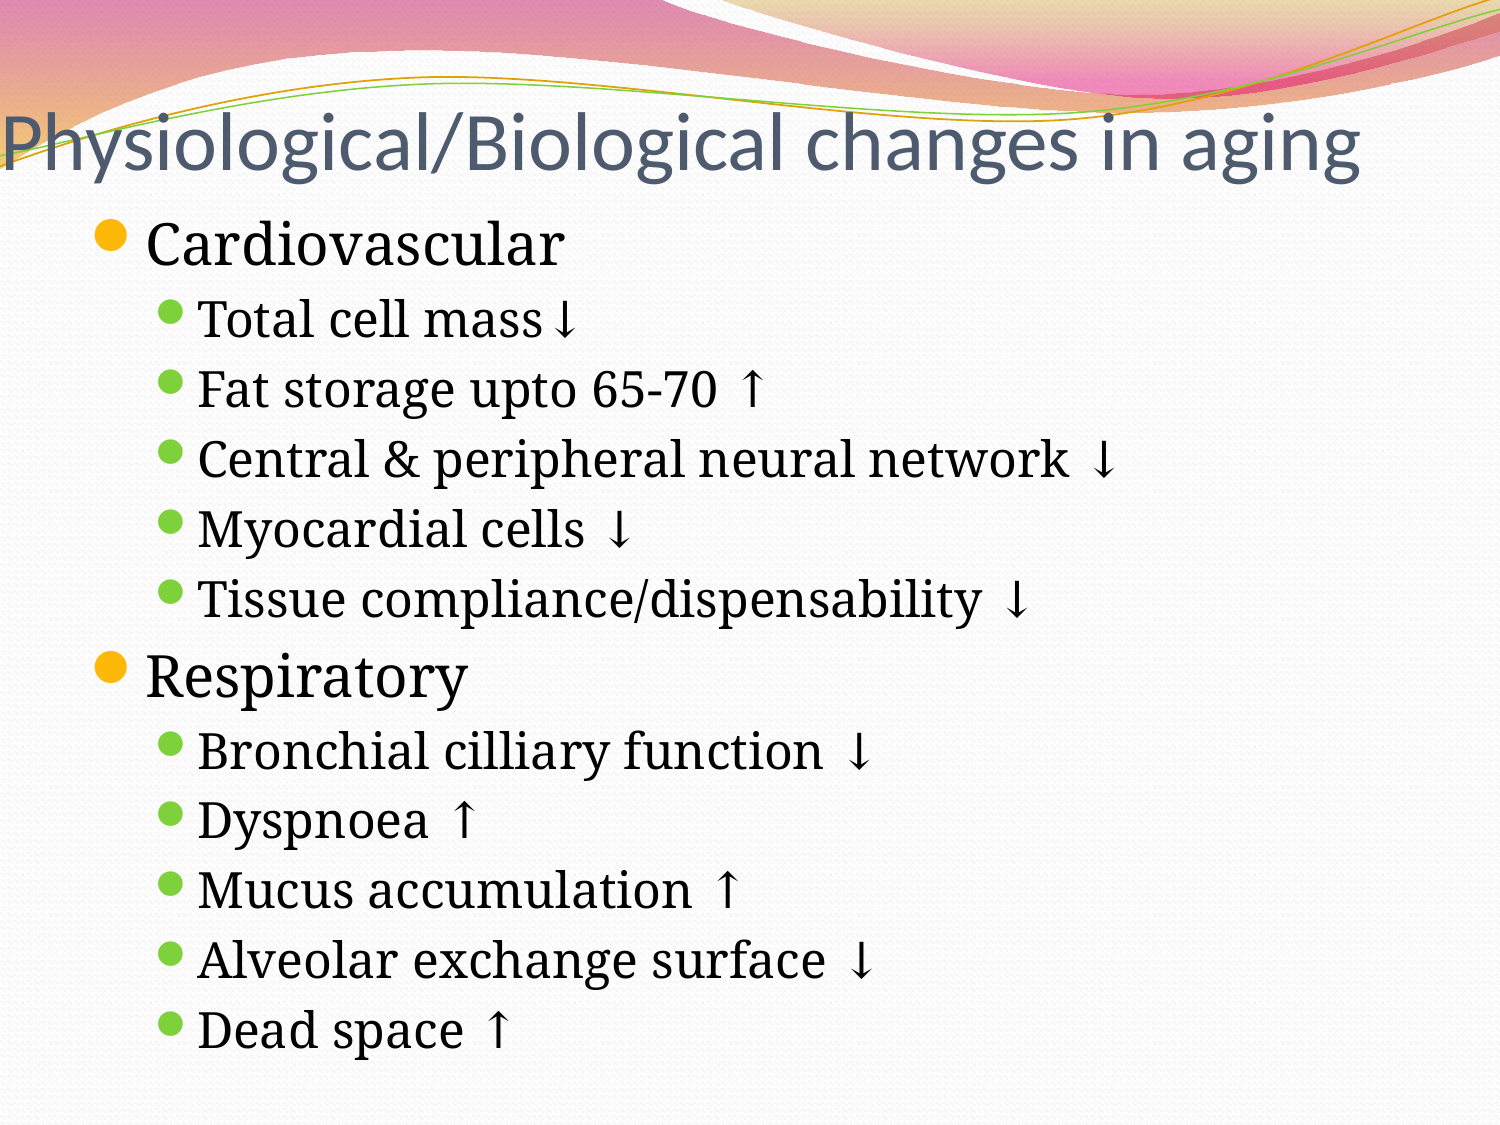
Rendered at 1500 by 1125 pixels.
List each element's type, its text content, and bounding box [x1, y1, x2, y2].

title Physiological/Biological changes in aging [0, 0, 1500, 188]
list Cardiovascular Total cell mass↓ Fat storage upto 65-70 ↑ Central & peripheral neural network ↓ Myocardial cells ↓ Tissue compliance/dispensability ↓ Respiratory Bronchial cilliary function ↓ Dyspnoea ↑ Mucus accumulation ↑ Alveolar exchange surface ↓ Dead space ↑ [74, 199, 1426, 943]
